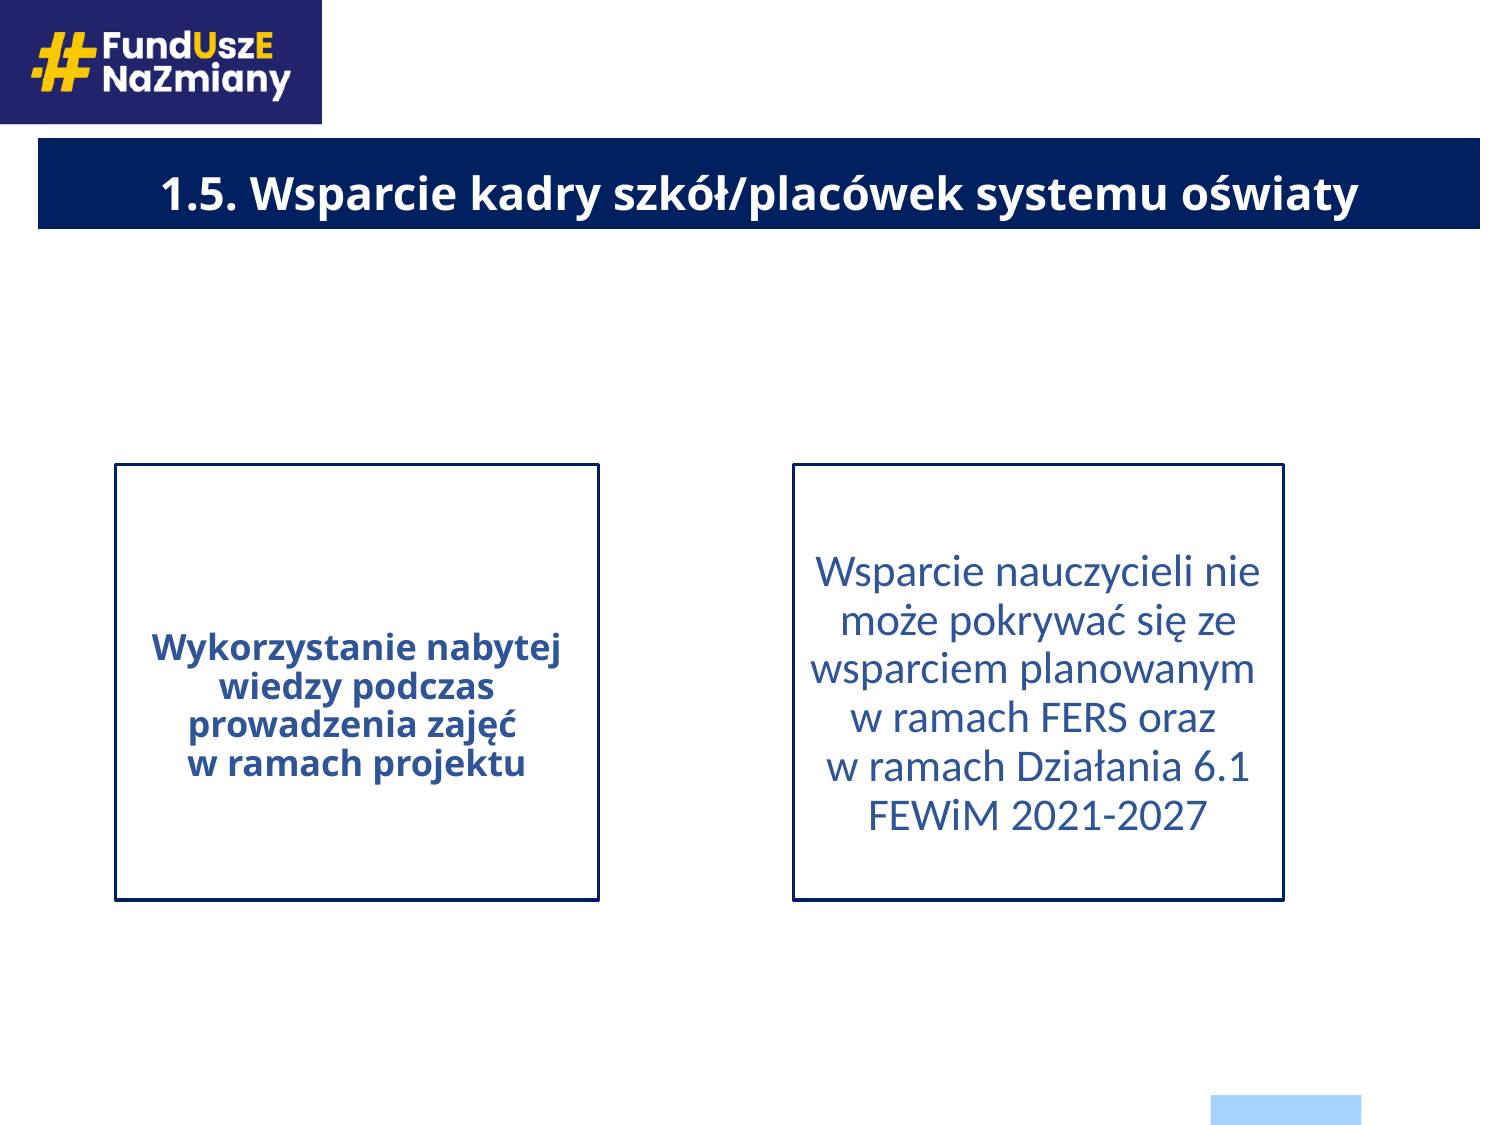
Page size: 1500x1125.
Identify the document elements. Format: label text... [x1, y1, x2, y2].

picture [0, 0, 1500, 1125]
text_box 1.5. Wsparcie kadry szkół/placówek systemu oświaty [38, 138, 1480, 229]
title Wykorzystanie nabytej wiedzy podczas prowadzenia zajęć w ramach projektu [115, 464, 599, 900]
list Wsparcie nauczycieli nie może pokrywać się ze wsparciem planowanym w ramach FERS oraz w ramach Działania 6.1 FEWiM 2021-2027 [793, 464, 1284, 900]
